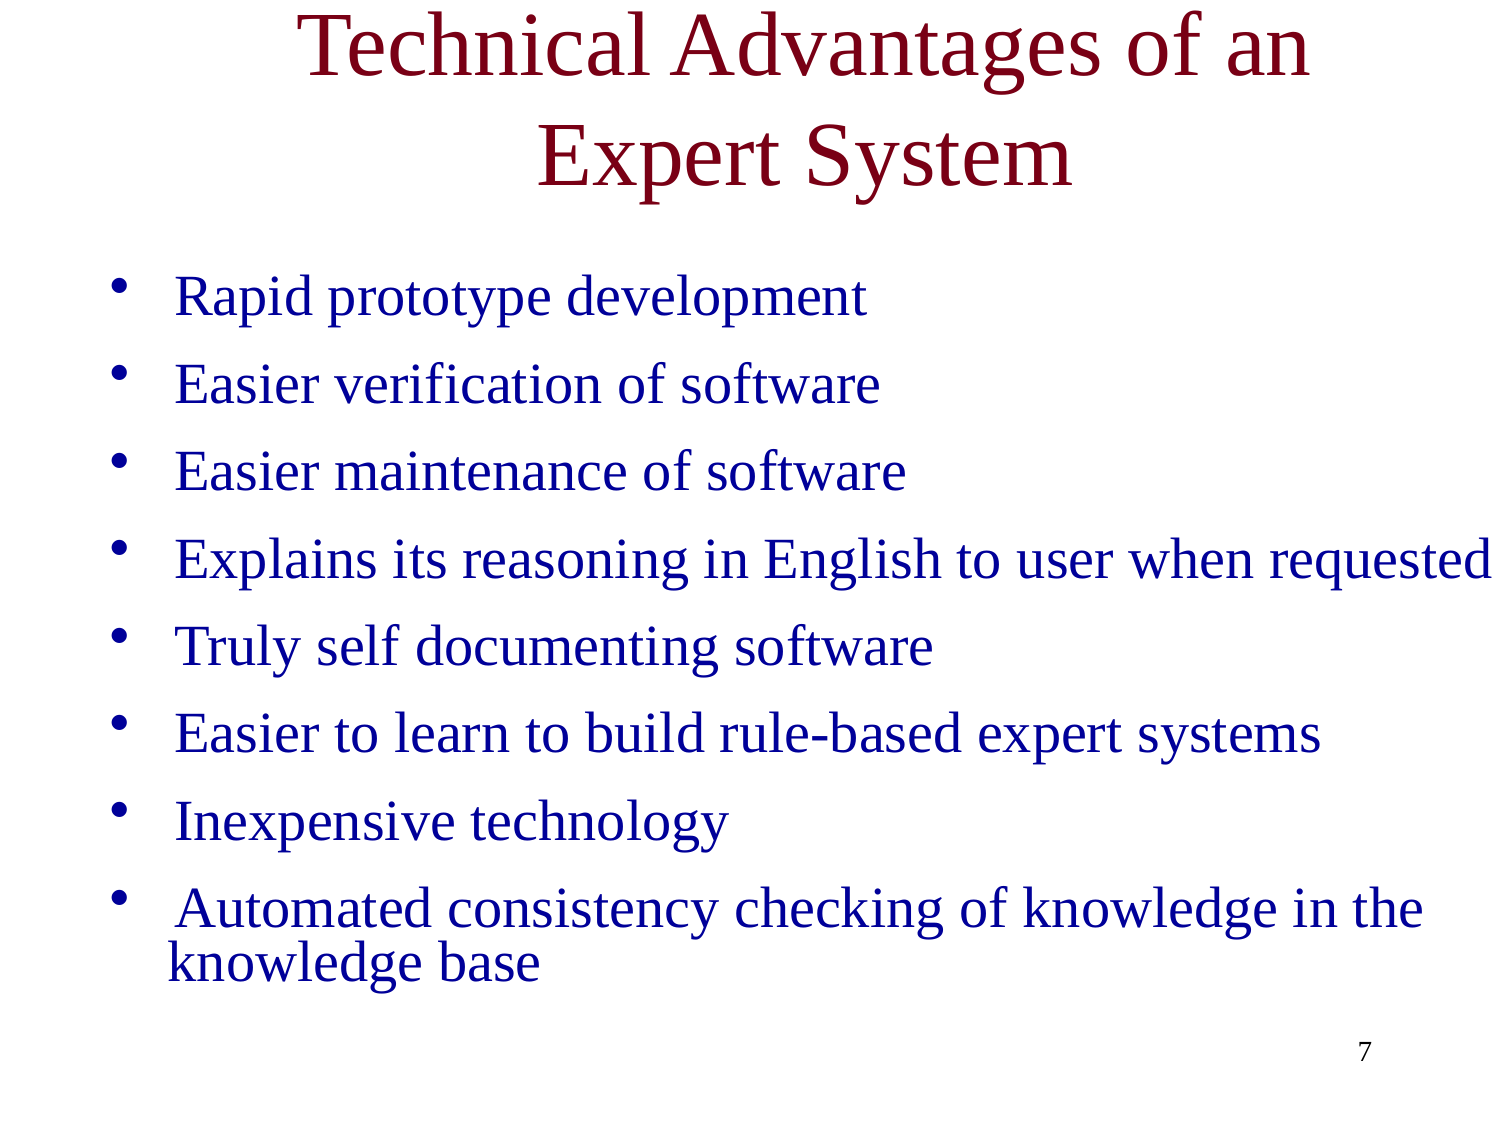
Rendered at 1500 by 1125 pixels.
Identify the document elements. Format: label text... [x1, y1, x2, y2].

title Technical Advantages of an Expert System [184, 0, 1427, 188]
slide_number 7 [1074, 1024, 1388, 1101]
text_box Rapid prototype development Easier verification of software Easier maintenance of software Explains its reasoning in English to user when requested Truly self documenting software Easier to learn to build rule-based expert systems Inexpensive technology Automated consistency checking of knowledge in the knowledge base [94, 249, 1500, 1000]
